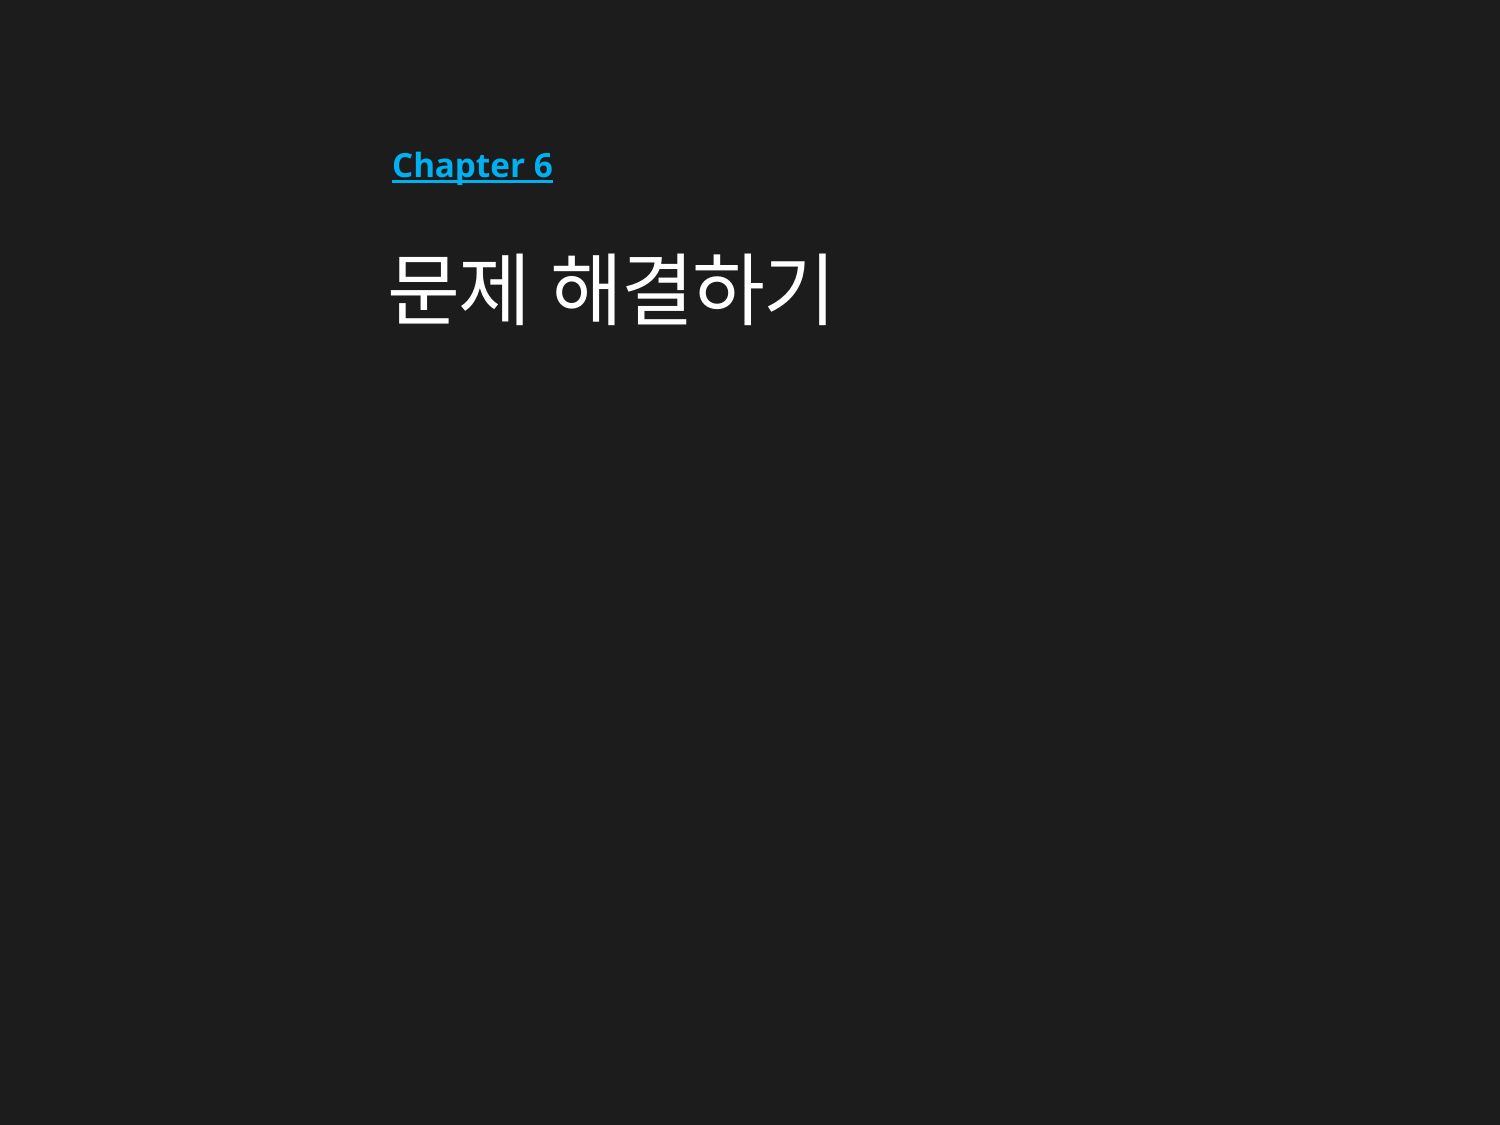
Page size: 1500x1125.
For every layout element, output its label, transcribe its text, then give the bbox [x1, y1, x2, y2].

text_box 문제 해결하기 [372, 232, 1081, 343]
text_box Chapter 6 [377, 137, 921, 192]
